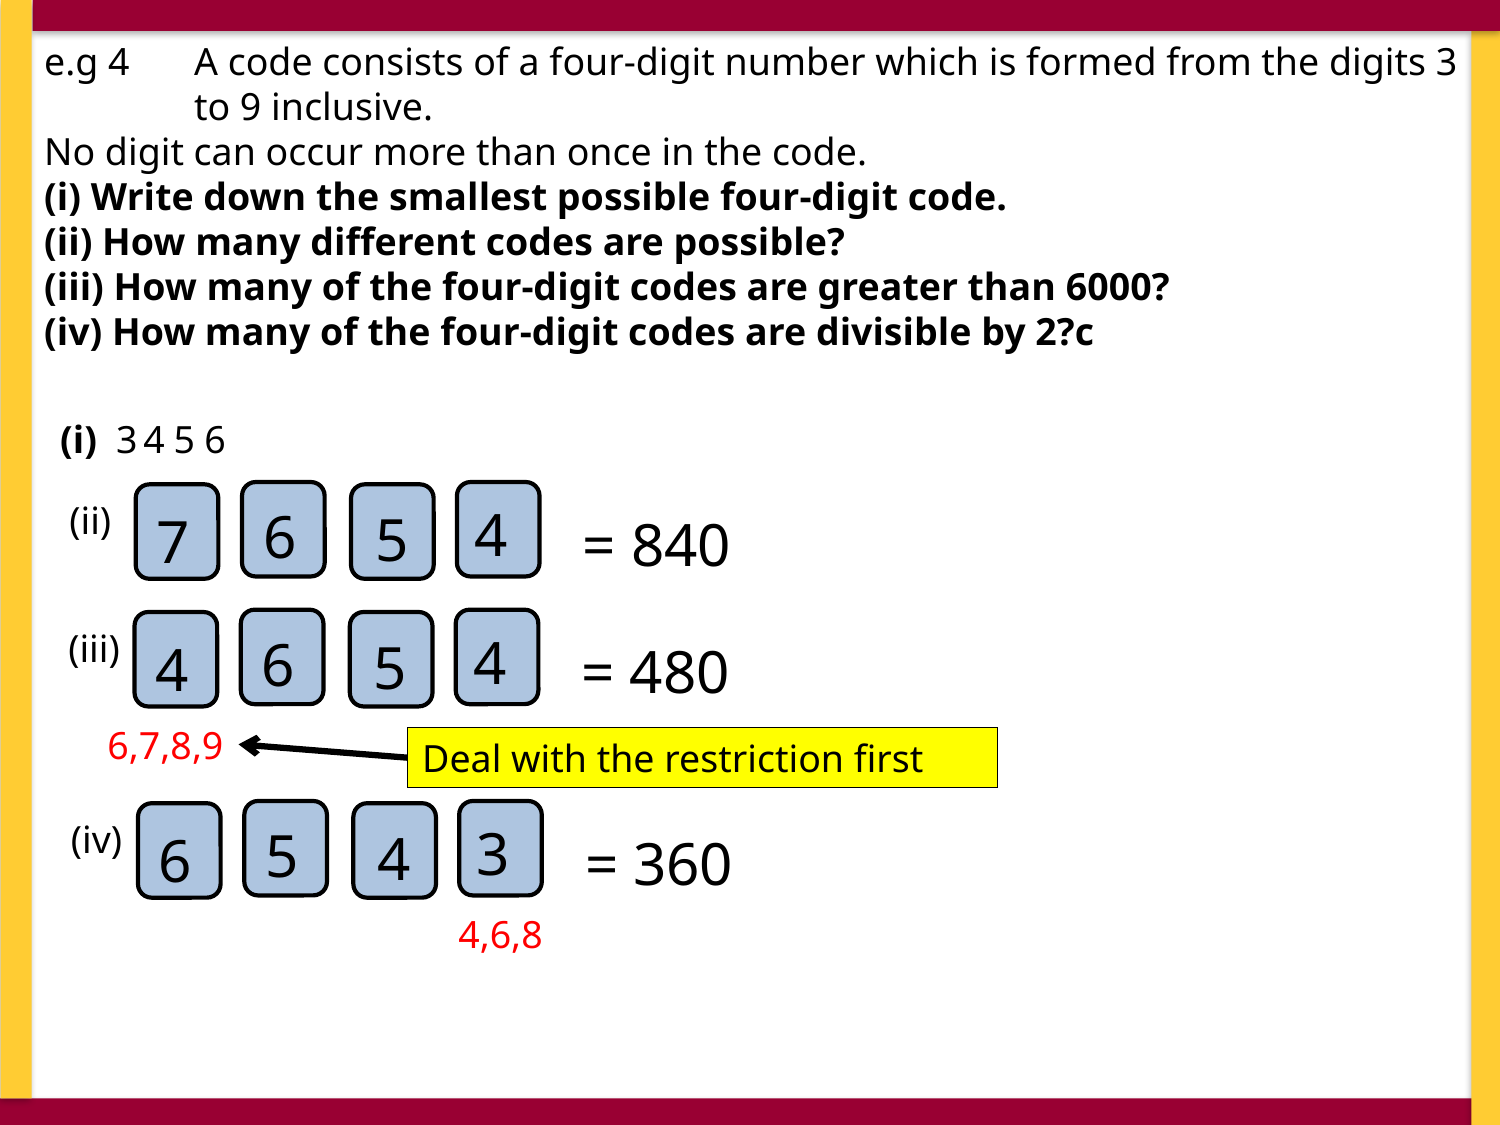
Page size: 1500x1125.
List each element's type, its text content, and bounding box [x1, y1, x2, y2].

text_box [458, 798, 544, 898]
text_box [349, 482, 436, 581]
text_box [242, 798, 330, 898]
text_box = 360 [554, 819, 749, 904]
text_box 6 [189, 408, 241, 469]
text_box 5 [235, 811, 314, 897]
text_box 4 [128, 408, 158, 469]
text_box [135, 801, 223, 900]
text_box = 480 [551, 627, 745, 713]
text_box 4 [125, 625, 204, 711]
text_box 4 [444, 490, 523, 576]
text_box 6 [231, 620, 311, 706]
text_box [239, 607, 326, 707]
text_box (iii) [53, 617, 134, 678]
text_box 5 [343, 623, 423, 709]
text_box [132, 609, 220, 709]
text_box 3 [446, 809, 525, 895]
text_box [351, 801, 439, 900]
text_box 4,6,8 [443, 903, 558, 964]
text_box 4 [443, 618, 522, 704]
text_box 6 [129, 816, 208, 902]
text_box e.g 4 A code consists of a four-digit number which is formed from the digits 3 to 9 inclusive. No digit can occur more than once in the code. (i) Write down the smallest possible four-digit code. (ii) How many different codes are possible? (iii) How many of the four-digit codes are greater than 6000? (iv) How many of the four-digit codes are divisible by 2?c [29, 30, 1500, 361]
text_box 6,7,8,9 [92, 714, 239, 775]
text_box (ii) [54, 490, 127, 550]
text_box 5 [158, 408, 189, 469]
text_box (iv) [56, 808, 137, 869]
text_box 4 [347, 814, 426, 900]
text_box (i) [45, 408, 101, 469]
text_box 7 [126, 498, 205, 583]
text_box 5 [345, 495, 424, 581]
text_box [240, 479, 327, 579]
text_box = 840 [552, 500, 746, 586]
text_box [242, 727, 999, 789]
text_box [133, 482, 221, 581]
text_box [456, 479, 542, 579]
text_box [348, 609, 435, 708]
text_box 3 [101, 408, 128, 469]
text_box [454, 607, 541, 707]
text_box 6 [233, 493, 312, 578]
